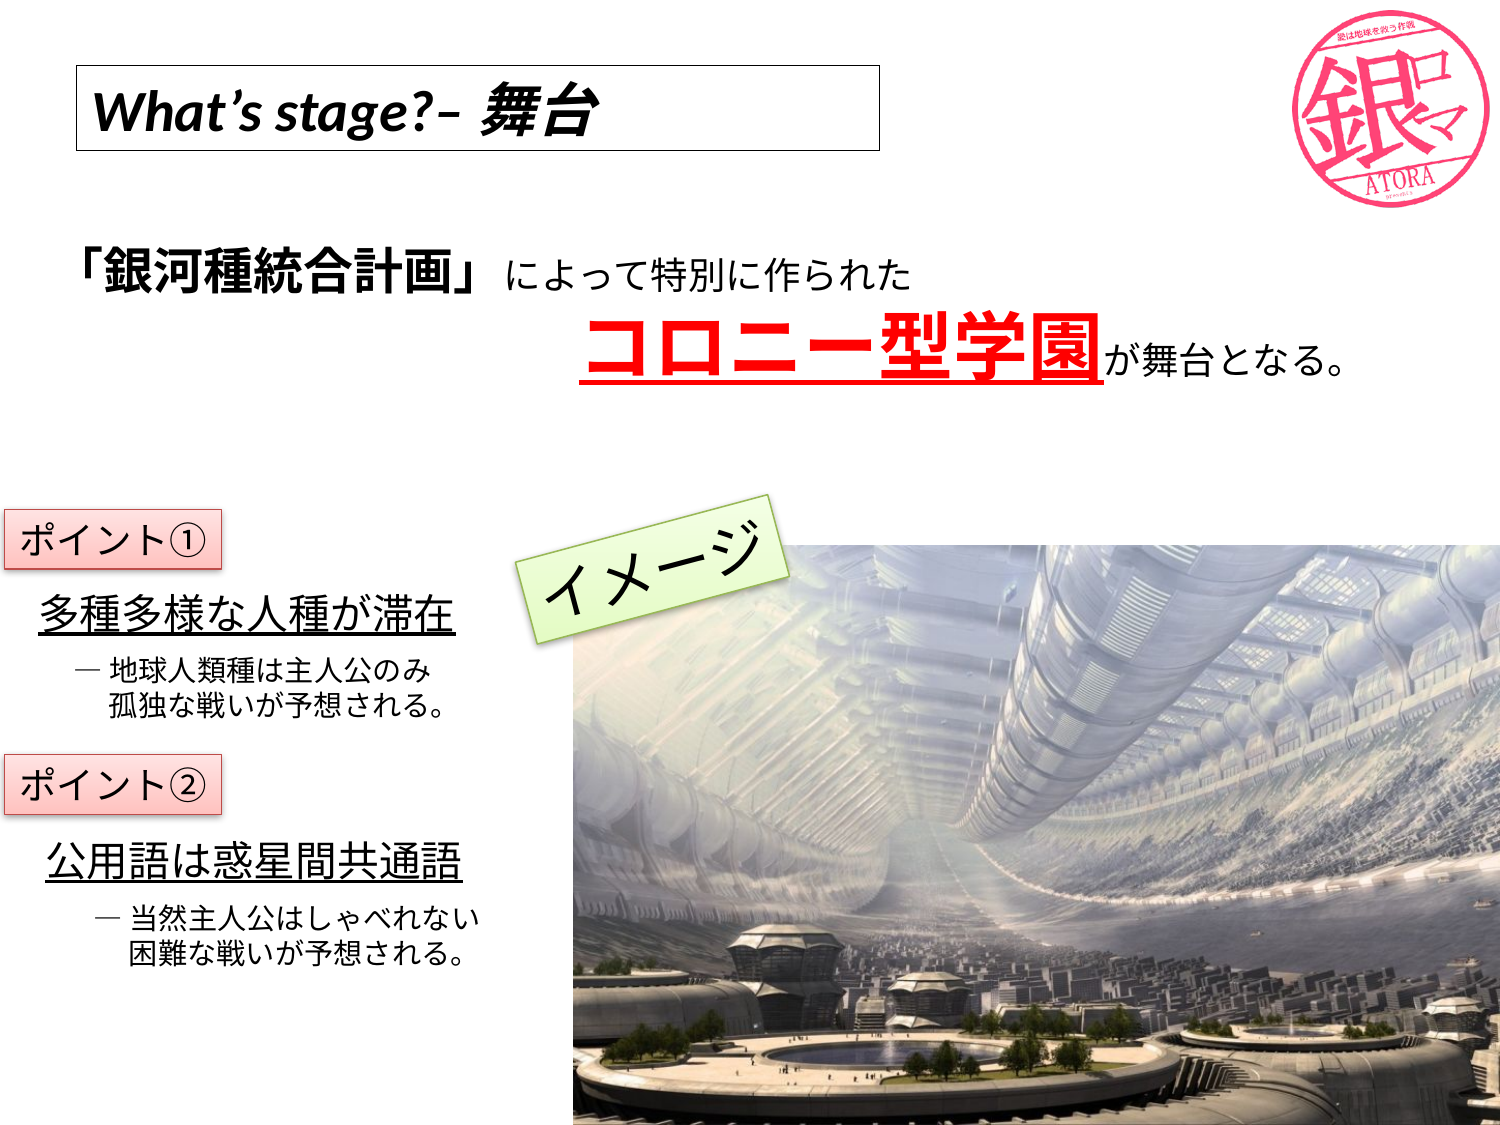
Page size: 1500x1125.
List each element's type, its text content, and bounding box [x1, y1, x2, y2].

text_box ポイント② [4, 754, 222, 815]
text_box ―当然主人公はしゃべれない 困難な戦いが予想される。 [78, 893, 496, 1018]
text_box ―地球人類種は主人公のみ 孤独な戦いが予想される。 [58, 645, 475, 770]
picture [1281, 0, 1500, 219]
text_box イメージ [580, 493, 782, 544]
text_box イメージ [514, 546, 571, 645]
text_box What’s stage?–舞台 [76, 65, 880, 151]
text_box ポイント① [4, 509, 222, 570]
text_box 多種多様な人種が滞在 [23, 580, 471, 645]
text_box 「銀河種統合計画」によって特別に作られた コロニー型学園が舞台となる。 [38, 231, 1380, 397]
text_box 公用語は惑星間共通語 [30, 827, 478, 893]
picture [573, 545, 1500, 1125]
